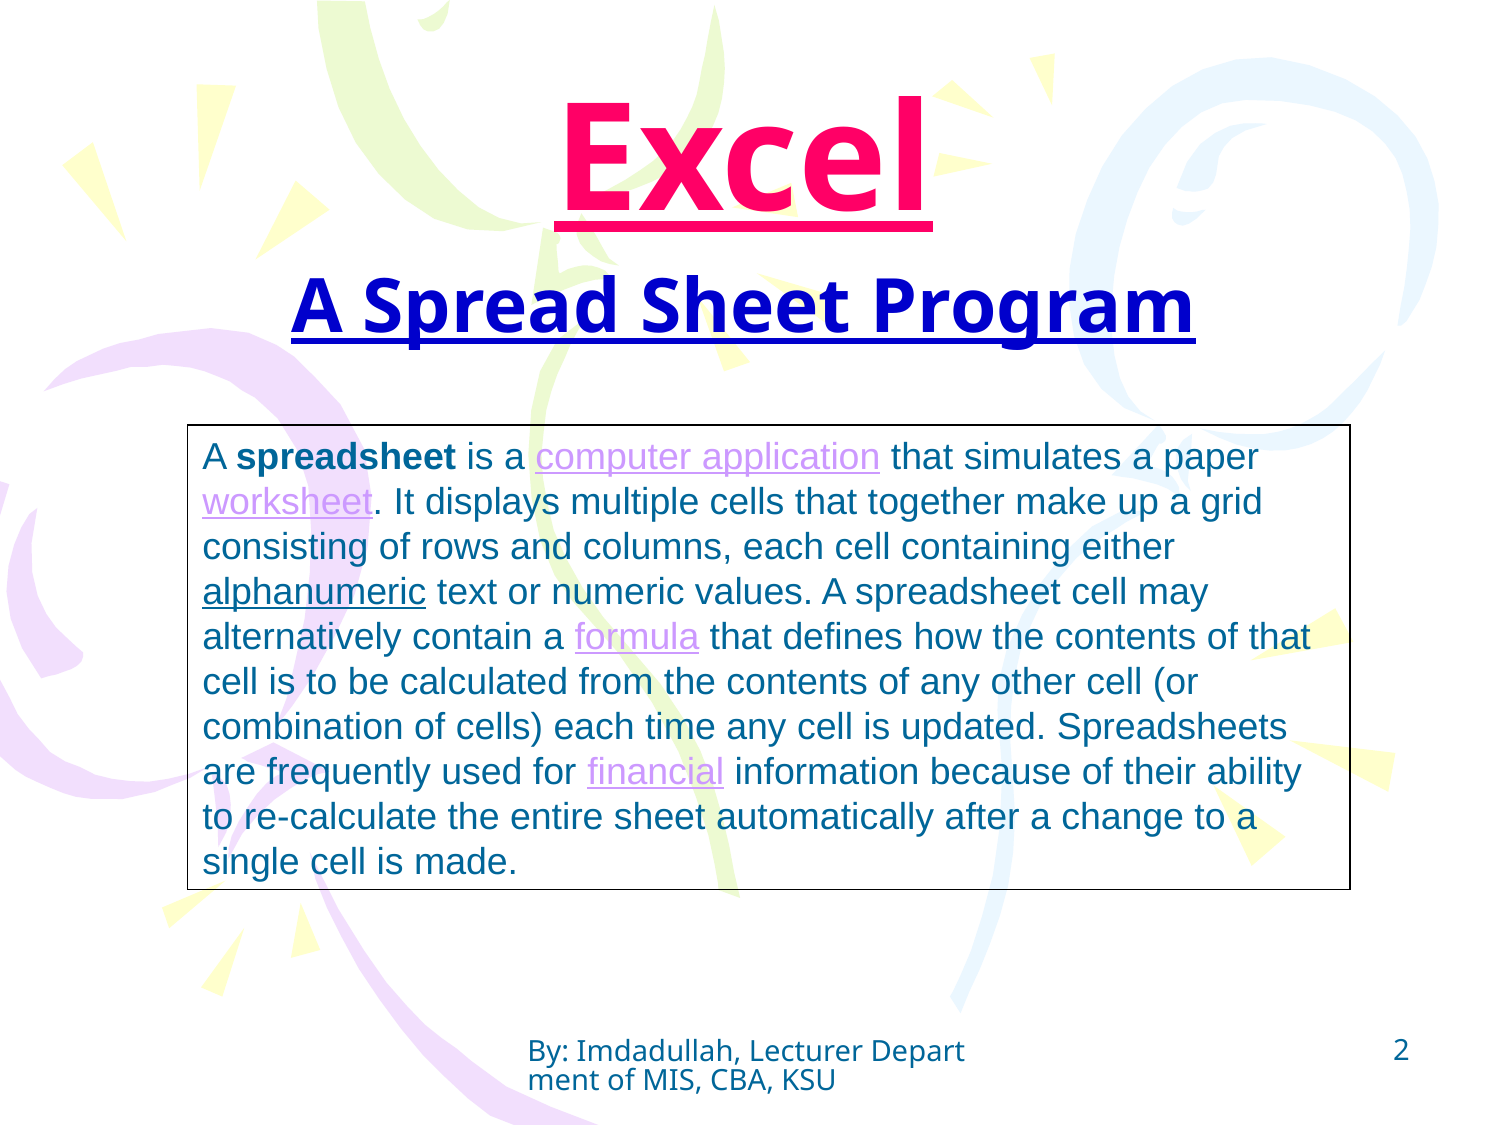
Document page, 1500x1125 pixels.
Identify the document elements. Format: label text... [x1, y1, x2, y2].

text_box A spreadsheet is a computer application that simulates a paper worksheet. It displays multiple cells that together make up a grid consisting of rows and columns, each cell containing either alphanumeric text or numeric values. A spreadsheet cell may alternatively contain a formula that defines how the contents of that cell is to be calculated from the contents of any other cell (or combination of cells) each time any cell is updated. Spreadsheets are frequently used for financial information because of their ability to re-calculate the entire sheet automatically after a change to a single cell is made. [187, 424, 1350, 890]
slide_number 2 [1074, 1023, 1426, 1100]
subtitle A Spread Sheet Program [162, 249, 1326, 363]
title Excel [162, 87, 1326, 249]
footer By: Imdadullah, Lecturer Department of MIS, CBA, KSU [512, 1024, 988, 1101]
